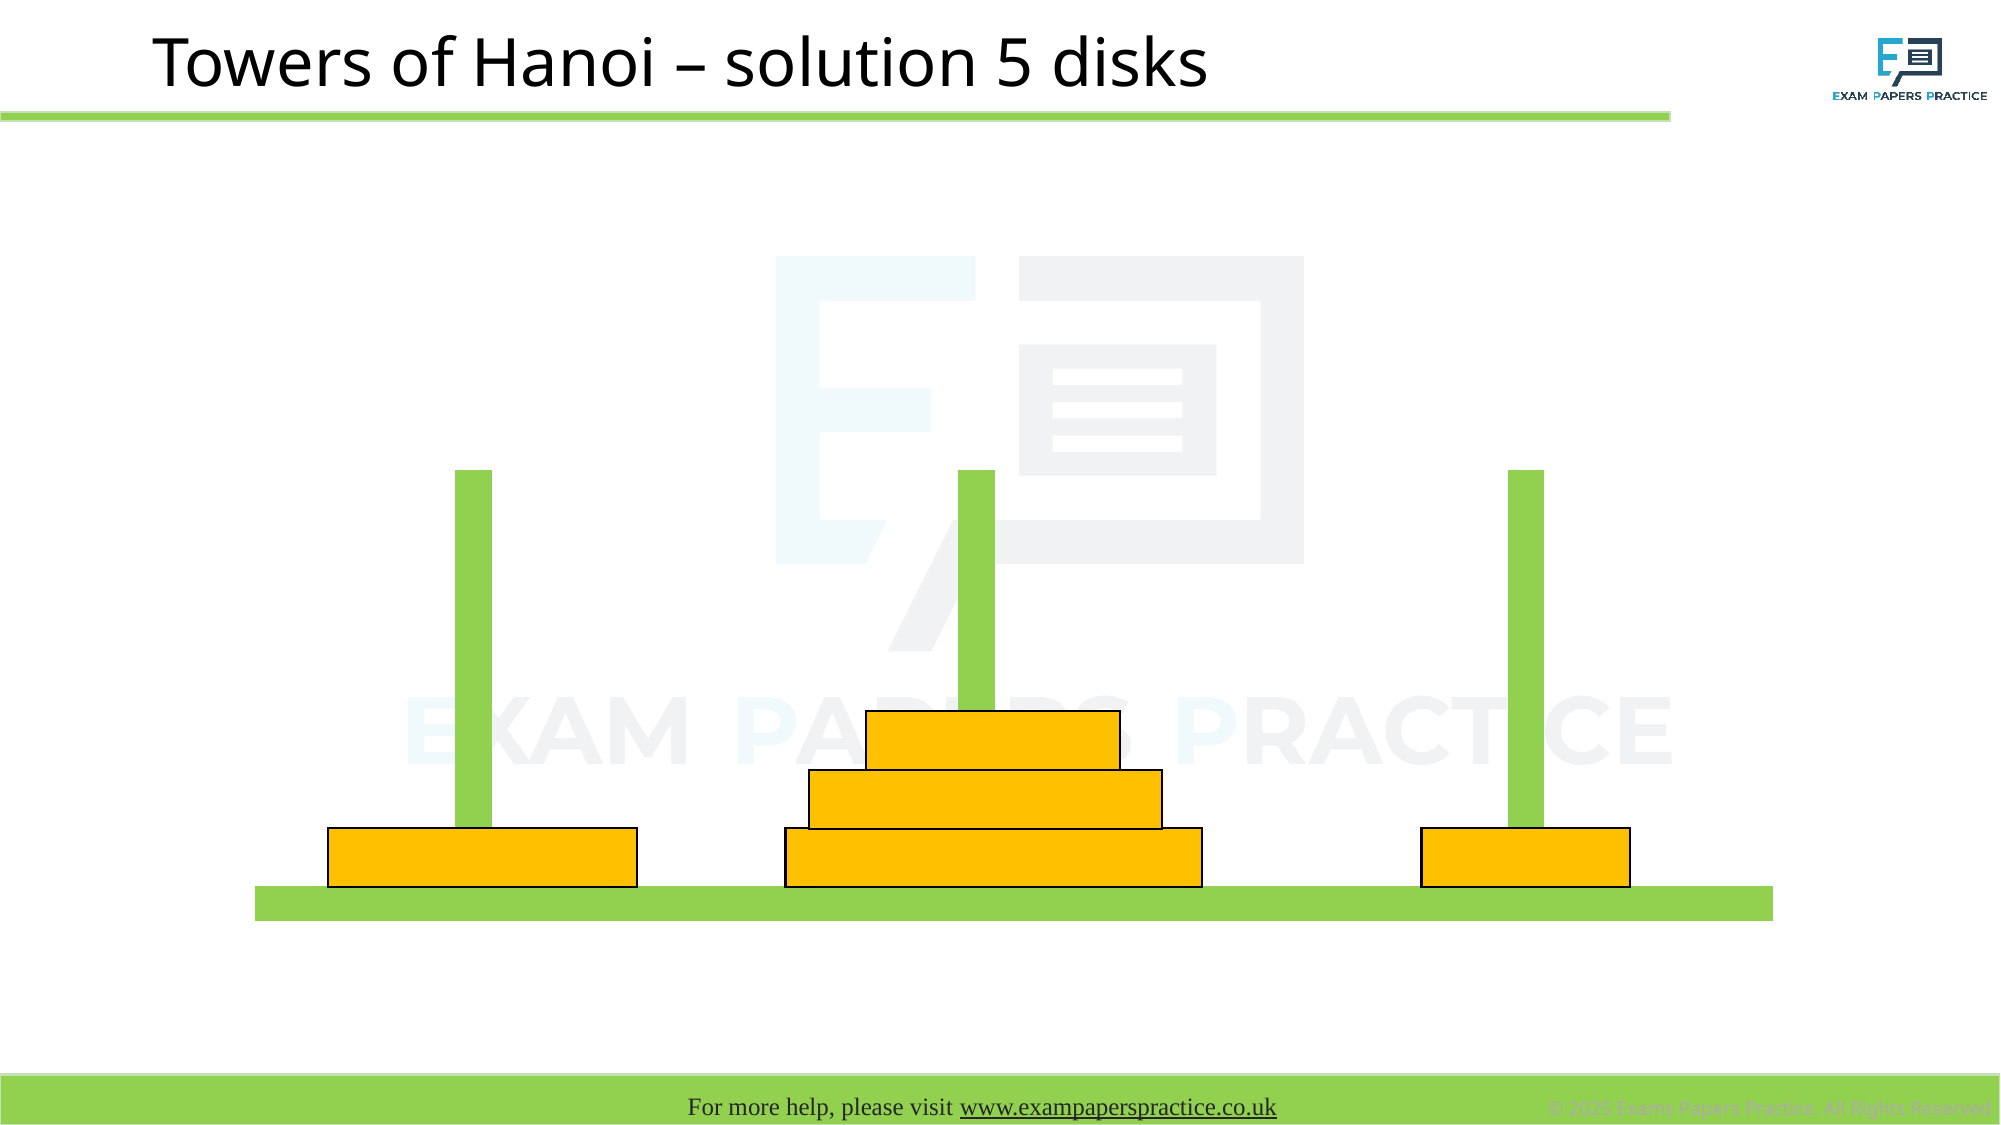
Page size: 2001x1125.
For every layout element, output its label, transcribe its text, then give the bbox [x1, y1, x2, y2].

text_box [455, 470, 492, 827]
text_box [808, 769, 1163, 830]
text_box [958, 470, 995, 710]
text_box [1508, 470, 1544, 827]
text_box [327, 827, 638, 888]
title Towers of Hanoi – solution 5 disks [137, 59, 1863, 70]
text_box [784, 827, 1203, 888]
text_box [865, 710, 1121, 771]
text_box [255, 886, 1773, 921]
text_box [1420, 827, 1631, 888]
